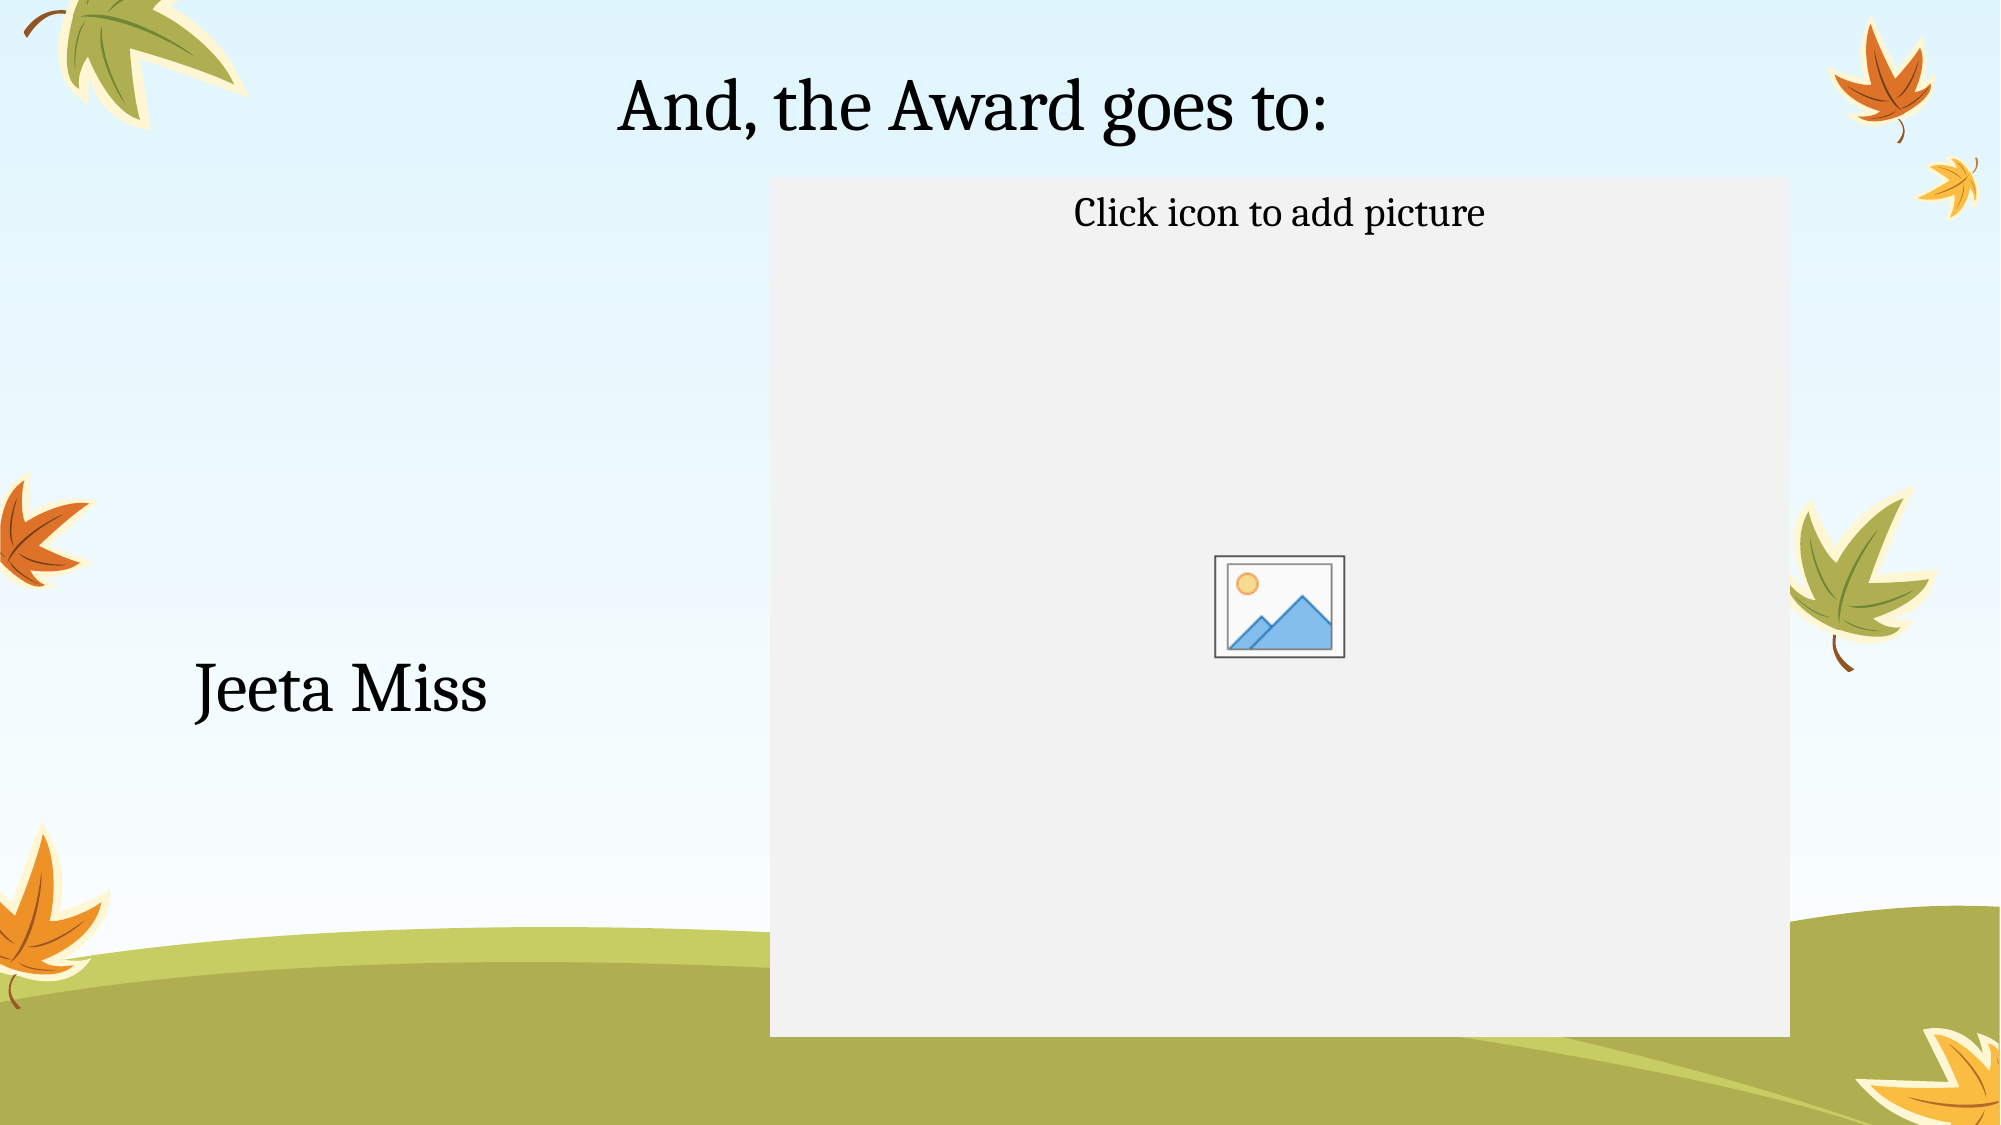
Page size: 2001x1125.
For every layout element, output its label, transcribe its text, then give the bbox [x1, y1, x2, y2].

title Jeeta Miss [180, 359, 690, 735]
picture [769, 176, 1791, 1038]
